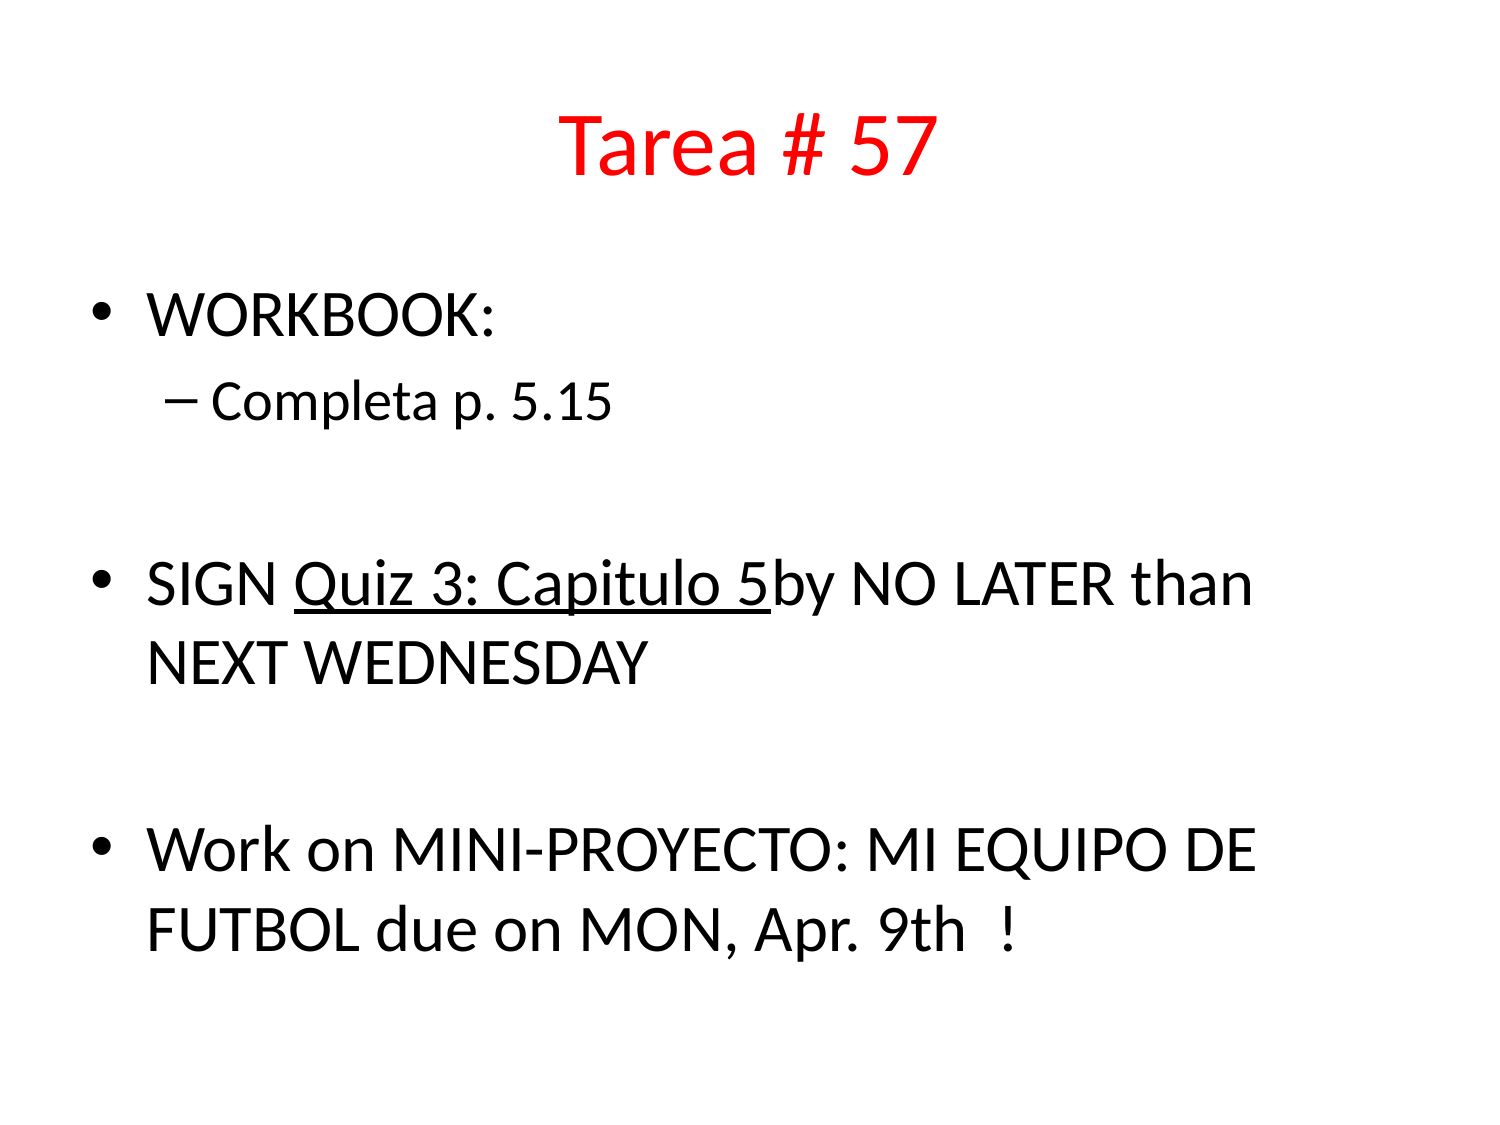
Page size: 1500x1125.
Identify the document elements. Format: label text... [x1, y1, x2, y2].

title Tarea # 57 [75, 45, 1425, 233]
list WORKBOOK: Completa p. 5.15 SIGN Quiz 3: Capitulo 5by NO LATER than NEXT WEDNESDAY Work on MINI-PROYECTO: MI EQUIPO DE FUTBOL due on MON, Apr. 9th ! [75, 262, 1425, 1005]
